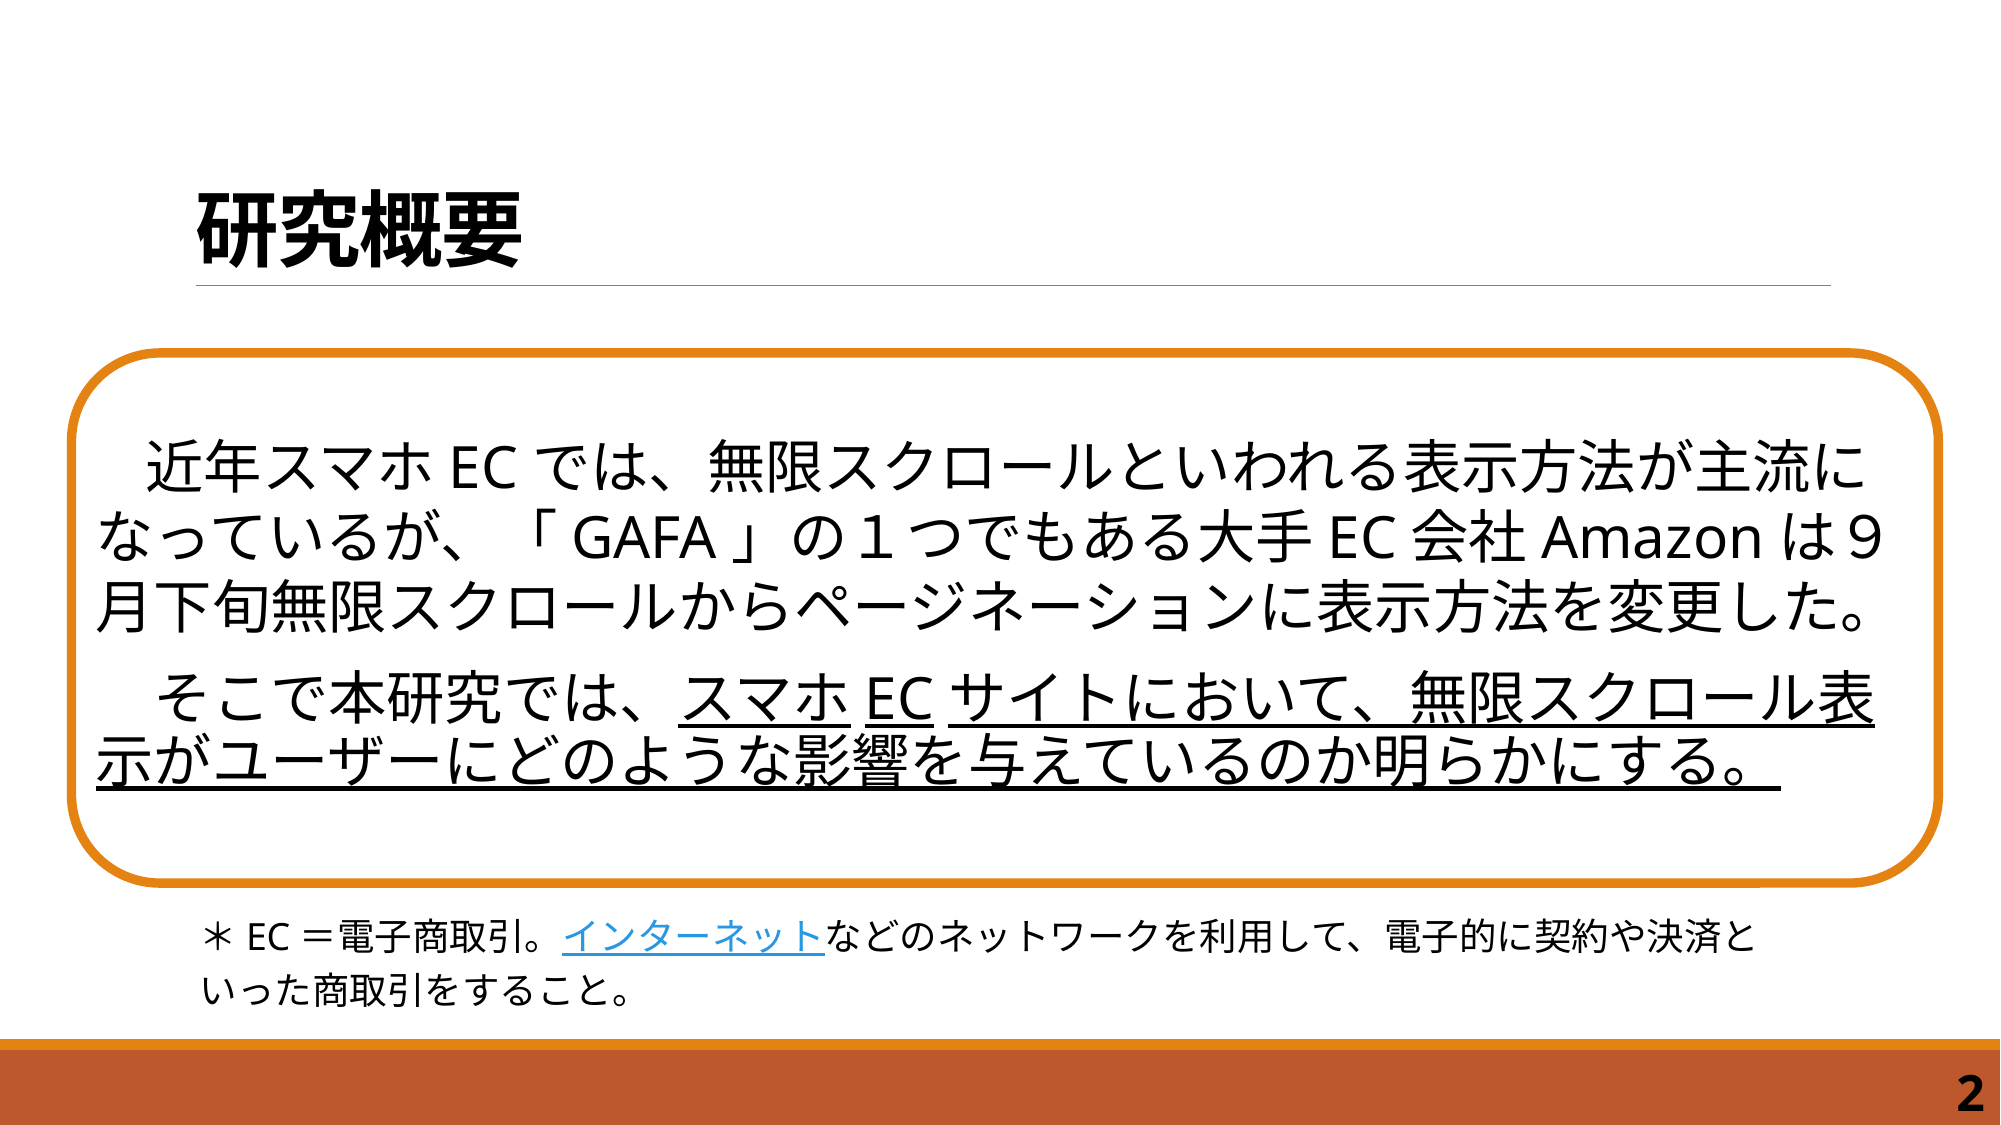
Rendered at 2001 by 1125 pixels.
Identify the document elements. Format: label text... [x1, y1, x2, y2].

text_box ＊EC＝電子商取引。インターネットなどのネットワークを利用して、電子的に契約や決済といった商取引をすること。 [184, 905, 1826, 1020]
slide_number 2 [1784, 1065, 2000, 1125]
title 研究概要 [180, 47, 1830, 285]
text_box [70, 351, 1940, 885]
